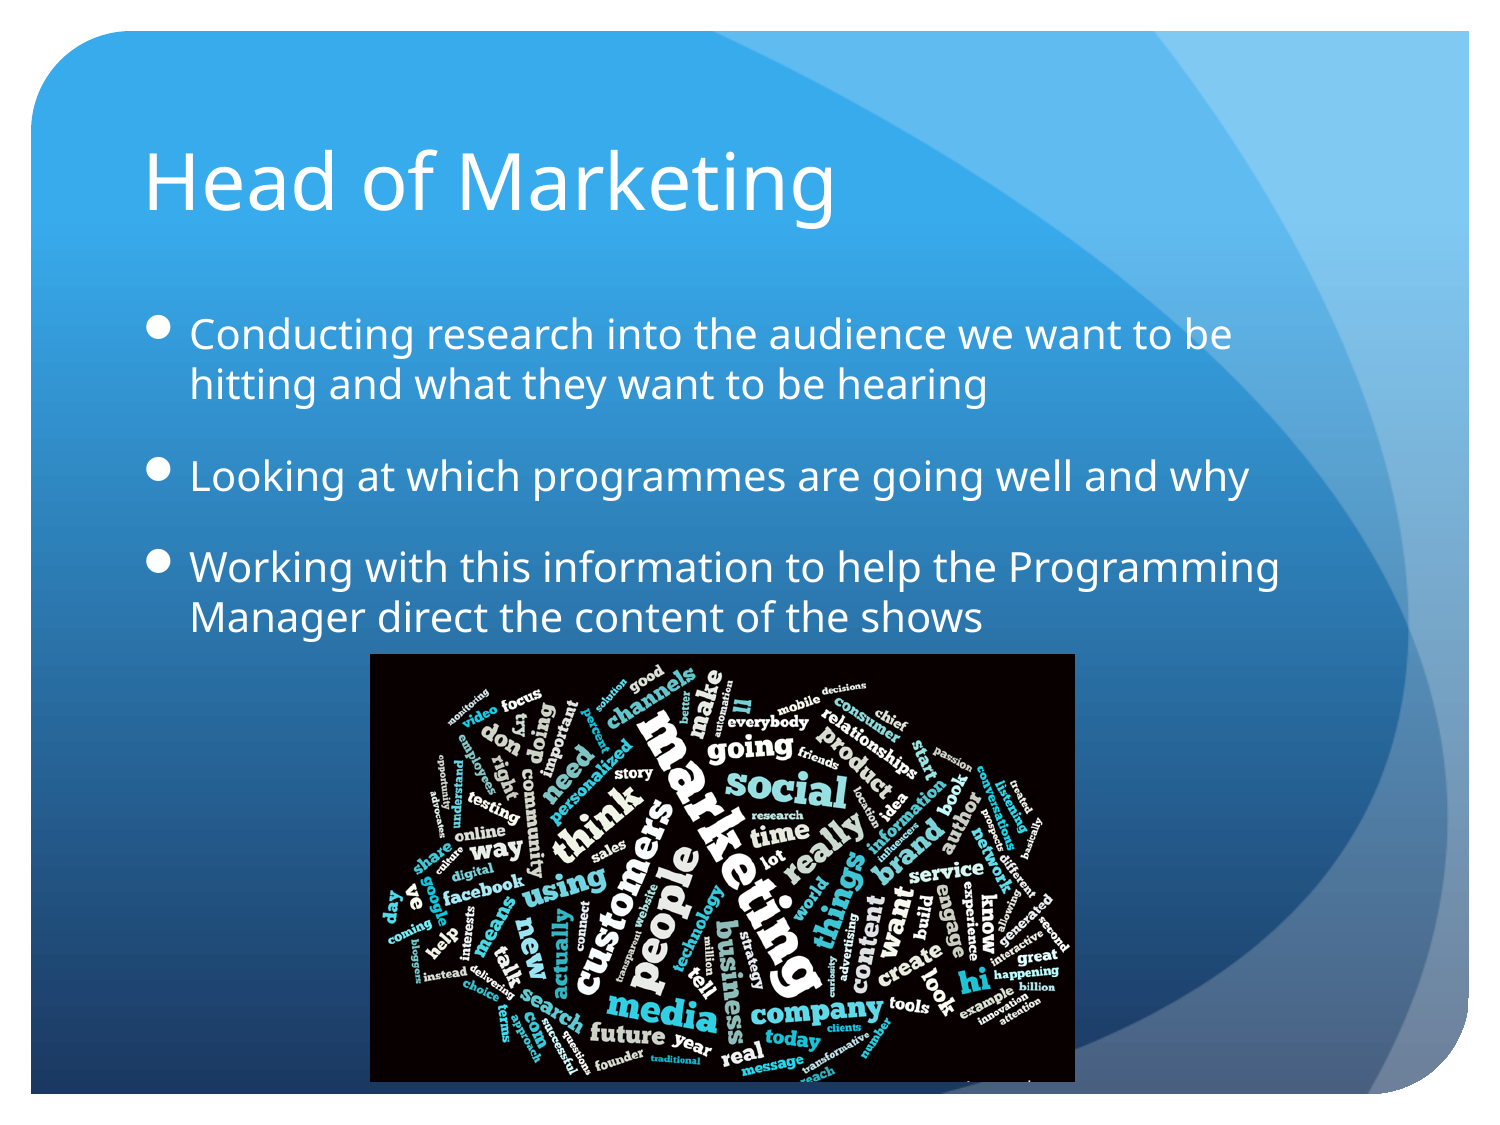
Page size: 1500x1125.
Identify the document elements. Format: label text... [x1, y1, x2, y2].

picture [24, 30, 1473, 1094]
list Conducting research into the audience we want to be hitting and what they want to be hearing Looking at which programmes are going well and why Working with this information to help the Programming Manager direct the content of the shows [127, 299, 1372, 991]
title Head of Marketing [127, 62, 1372, 234]
